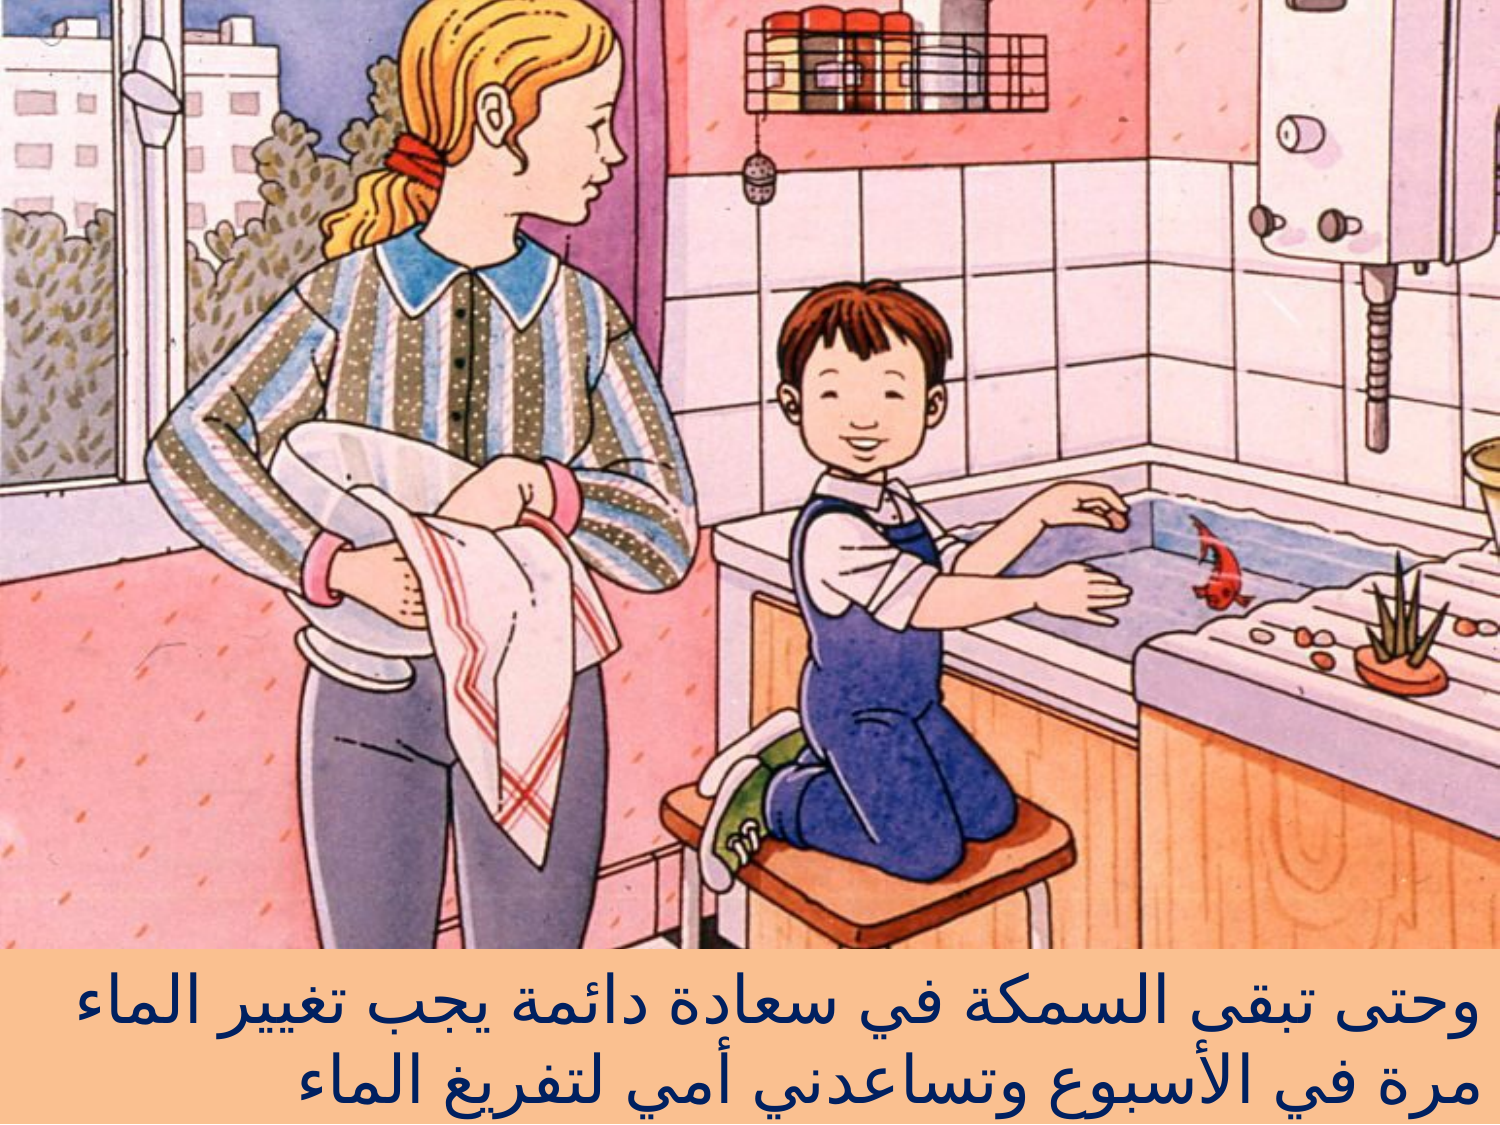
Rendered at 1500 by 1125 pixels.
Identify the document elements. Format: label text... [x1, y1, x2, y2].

picture [0, 0, 1500, 950]
text_box وحتى تبقى السمكة في سعادة دائمة يجب تغيير الماء مرة في الأسبوع وتساعدني أمي لتفريغ الماء [0, 956, 1500, 1124]
